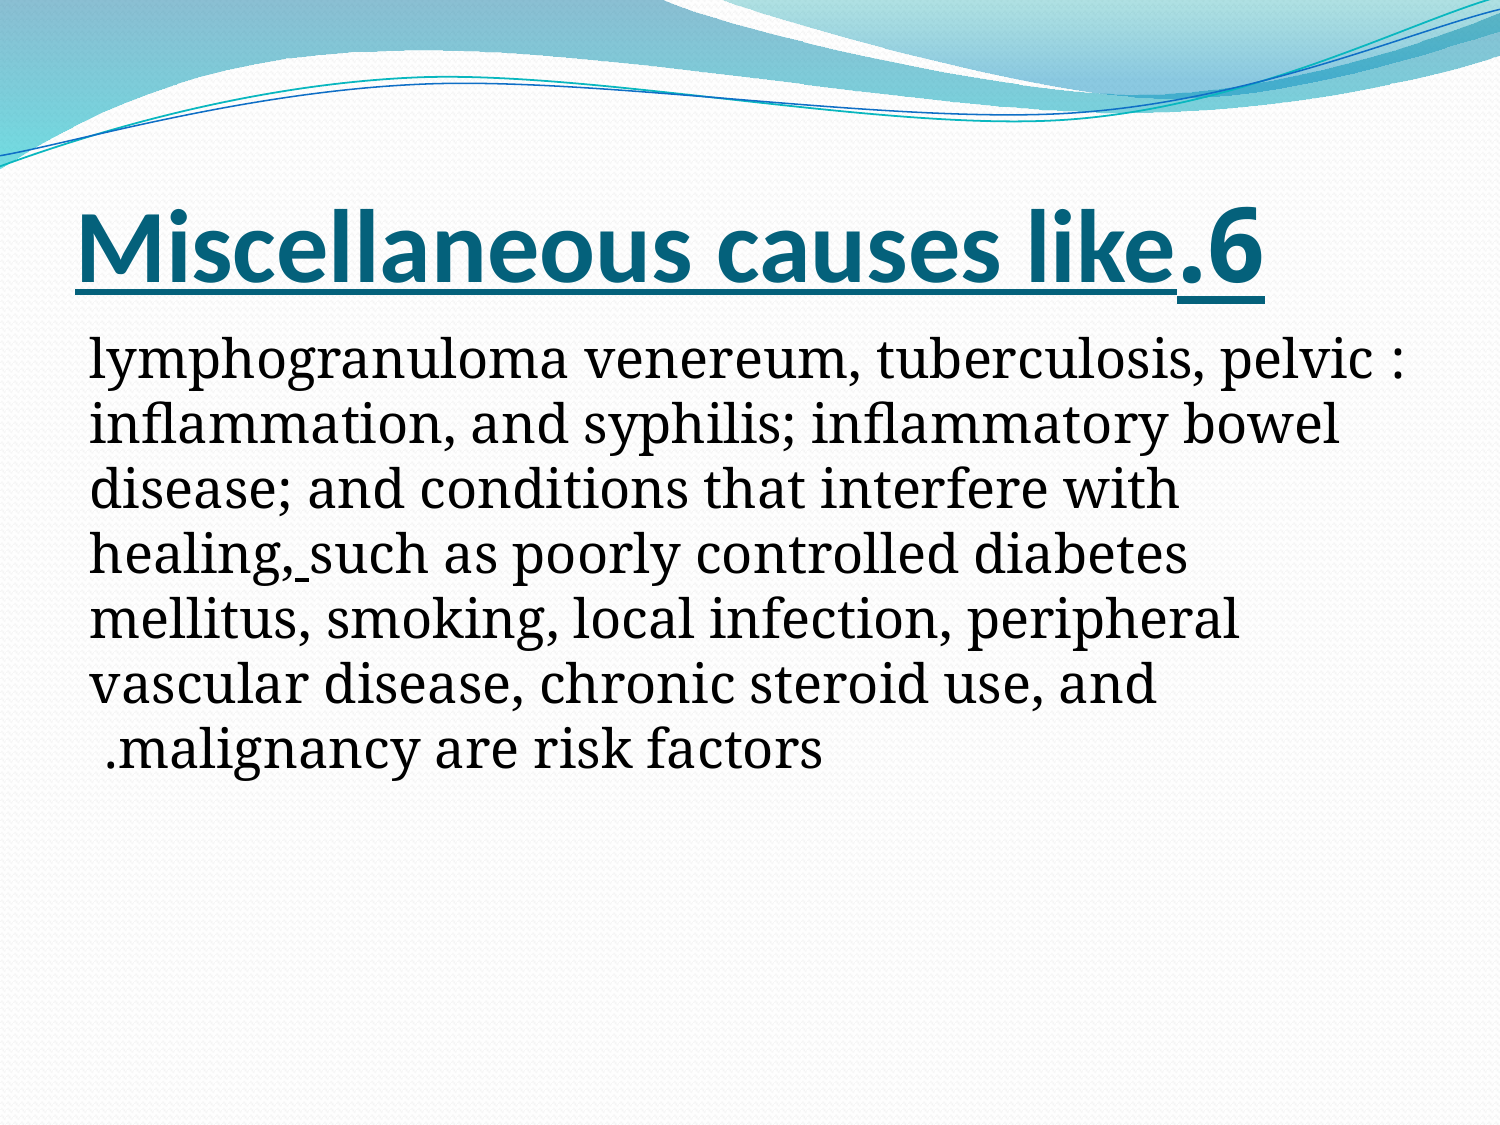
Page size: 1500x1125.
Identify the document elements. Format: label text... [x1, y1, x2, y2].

list : lymphogranuloma venereum, tuberculosis, pelvic inflammation, and syphilis; inflammatory bowel disease; and conditions that interfere with healing, such as poorly controlled diabetes mellitus, smoking, local infection, peripheral vascular disease, chronic steroid use, and malignancy are risk factors. [75, 317, 1425, 1038]
title 6.Miscellaneous causes like [75, 115, 1425, 303]
